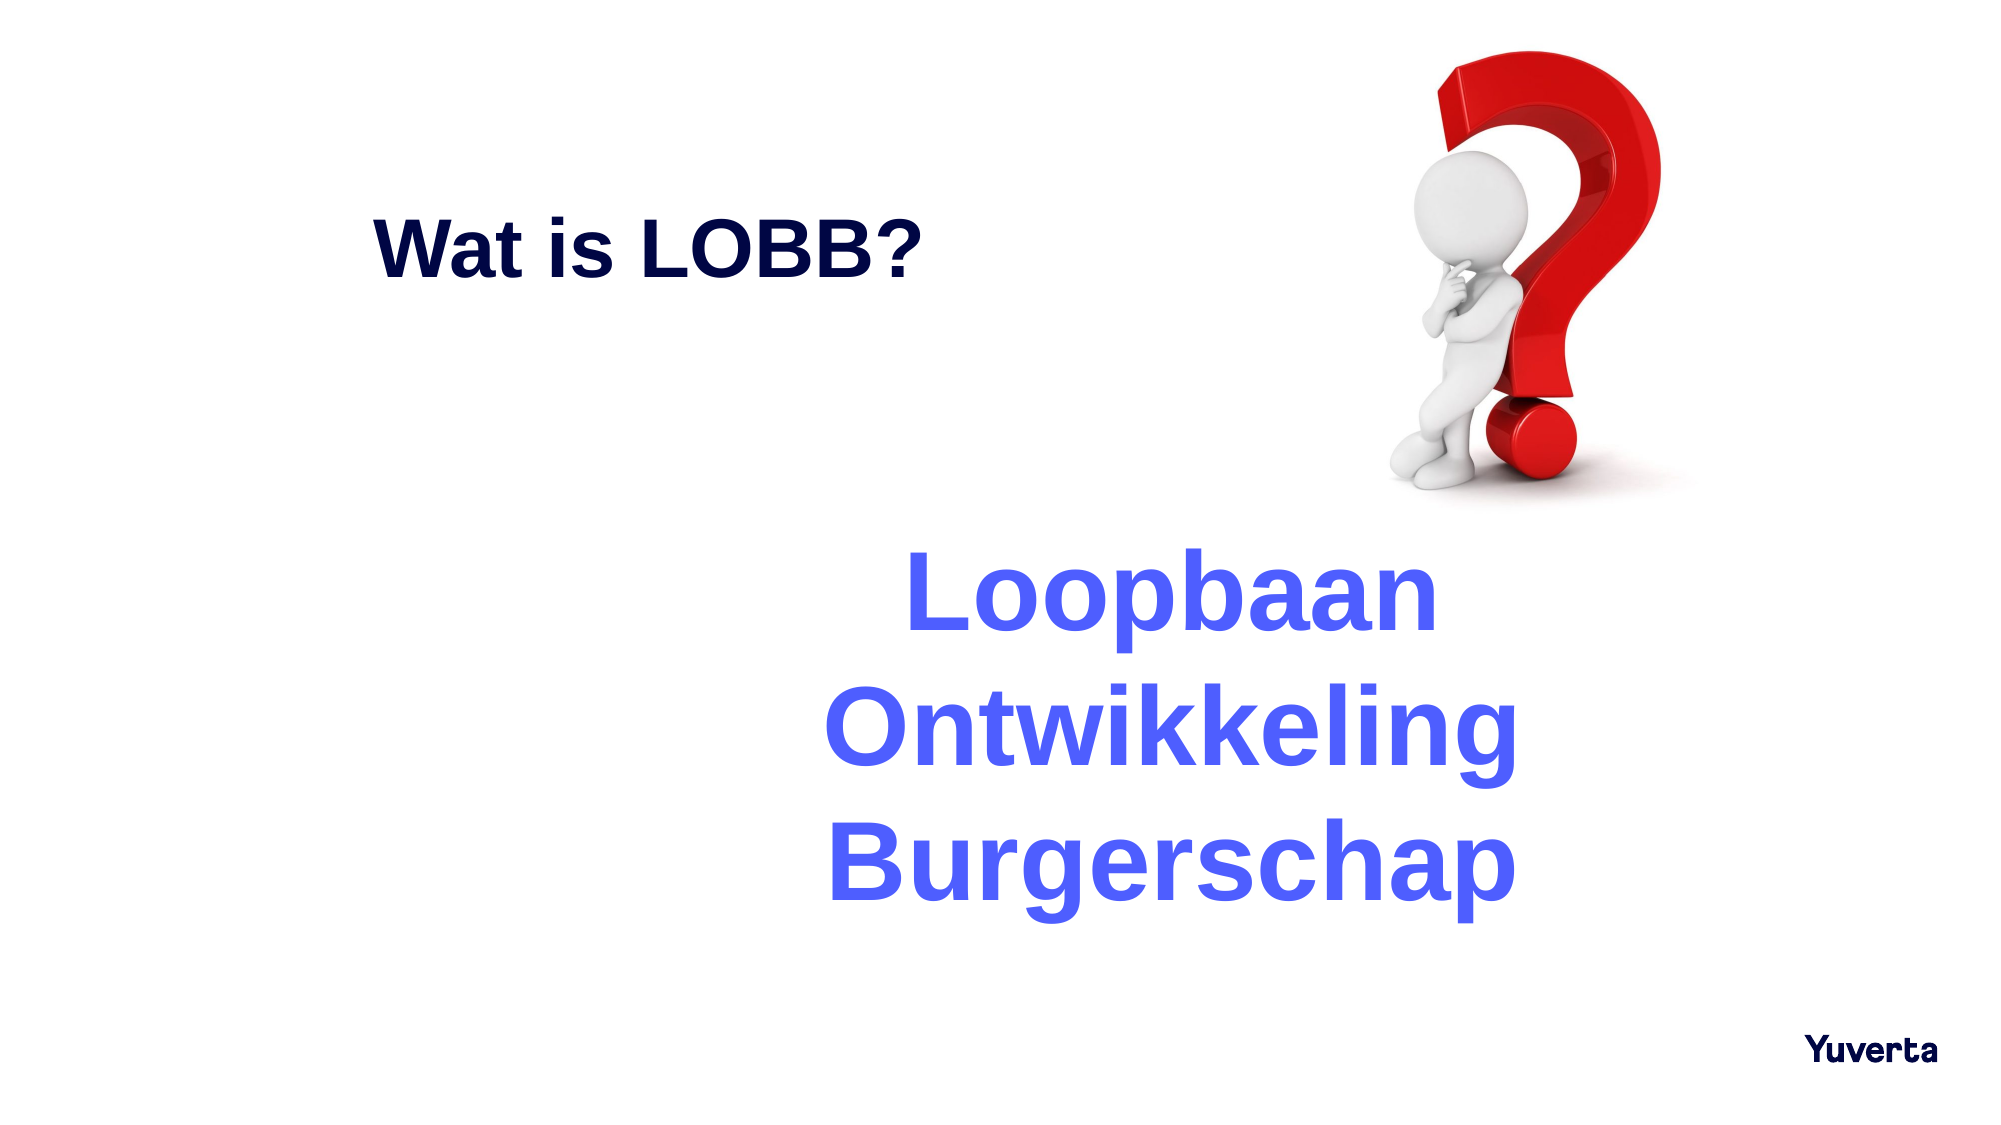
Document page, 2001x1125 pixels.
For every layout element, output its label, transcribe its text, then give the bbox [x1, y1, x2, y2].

title Wat is LOBB? [373, 200, 965, 442]
picture [1318, 19, 1722, 532]
text_box Loopbaan Ontwikkeling Burgerschap [807, 510, 1538, 931]
